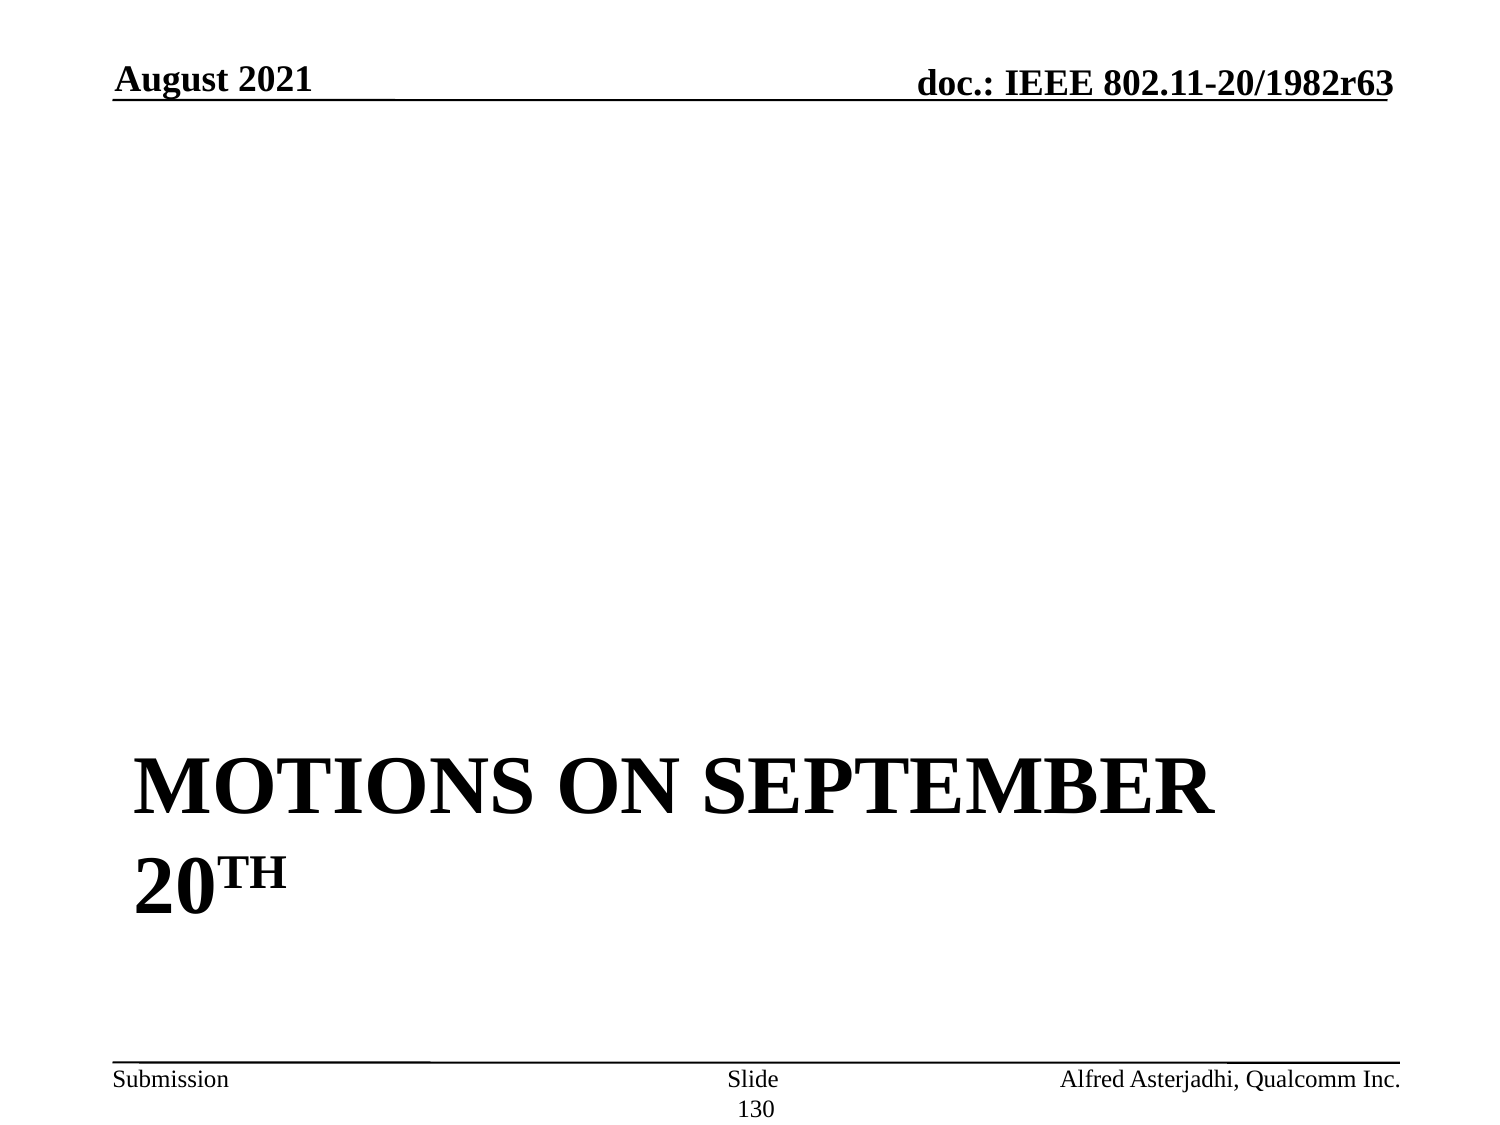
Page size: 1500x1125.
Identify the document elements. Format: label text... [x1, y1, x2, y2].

slide_number Slide 130 [712, 1061, 800, 1123]
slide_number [114, 54, 423, 100]
title Motions on September 20th [118, 722, 1394, 947]
footer Alfred Asterjadhi, Qualcomm Inc. [878, 1061, 1402, 1093]
